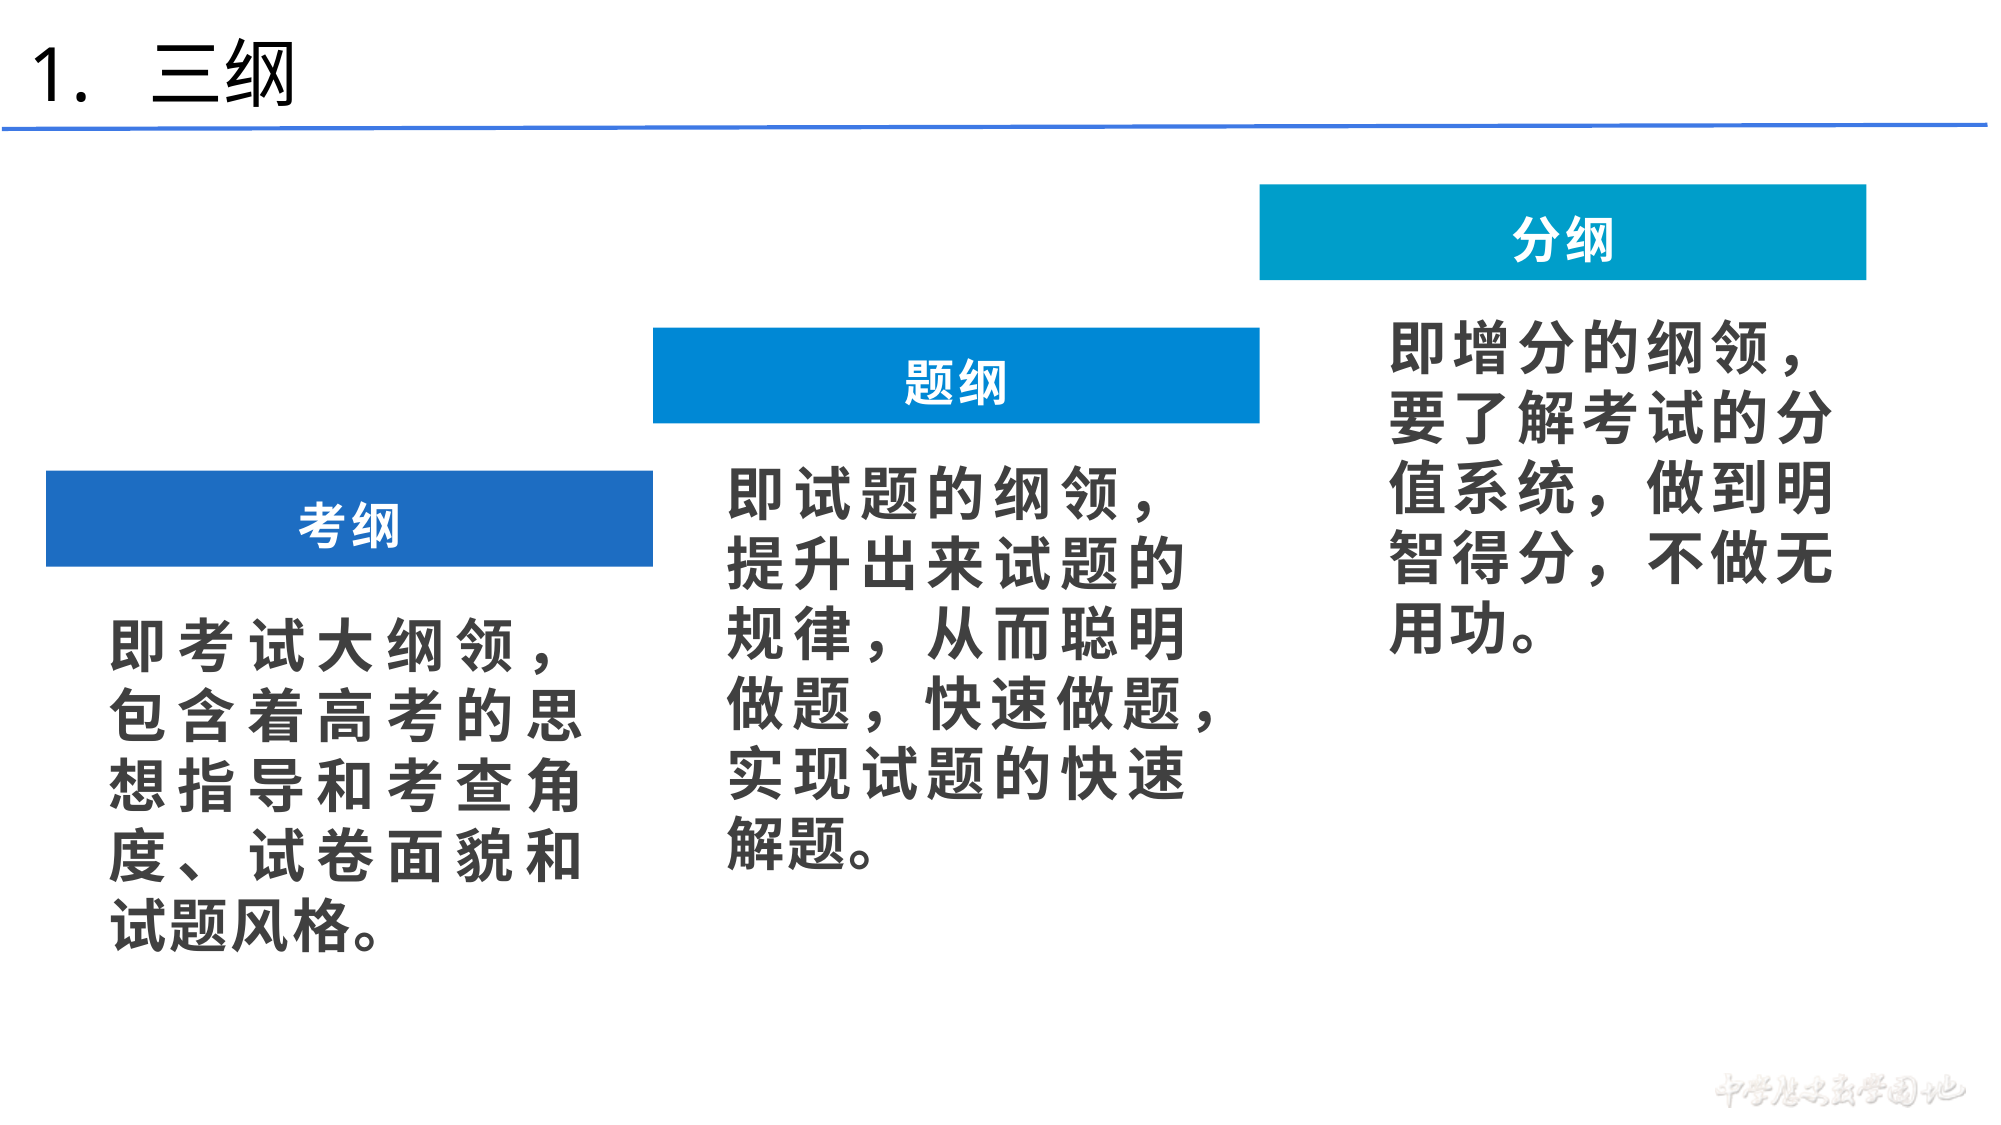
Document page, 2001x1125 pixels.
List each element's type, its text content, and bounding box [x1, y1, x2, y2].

text_box 即试题的纲领，提升出来试题的规律，从而聪明做题，快速做题，实现试题的快速解题。 [711, 449, 1204, 985]
text_box 1. 三纲 [14, 19, 1014, 124]
text_box 题纲 [652, 326, 1261, 424]
text_box 分纲 [1259, 183, 1867, 281]
text_box 考纲 [45, 470, 654, 568]
text_box 即增分的纲领，要了解考试的分值系统，做到明智得分，不做无用功。 [1373, 304, 1852, 911]
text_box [1, 124, 1988, 129]
text_box 即考试大纲领，包含着高考的思想指导和考查角度、试卷面貌和试题风格。 [93, 601, 602, 861]
picture [1715, 1073, 1966, 1108]
